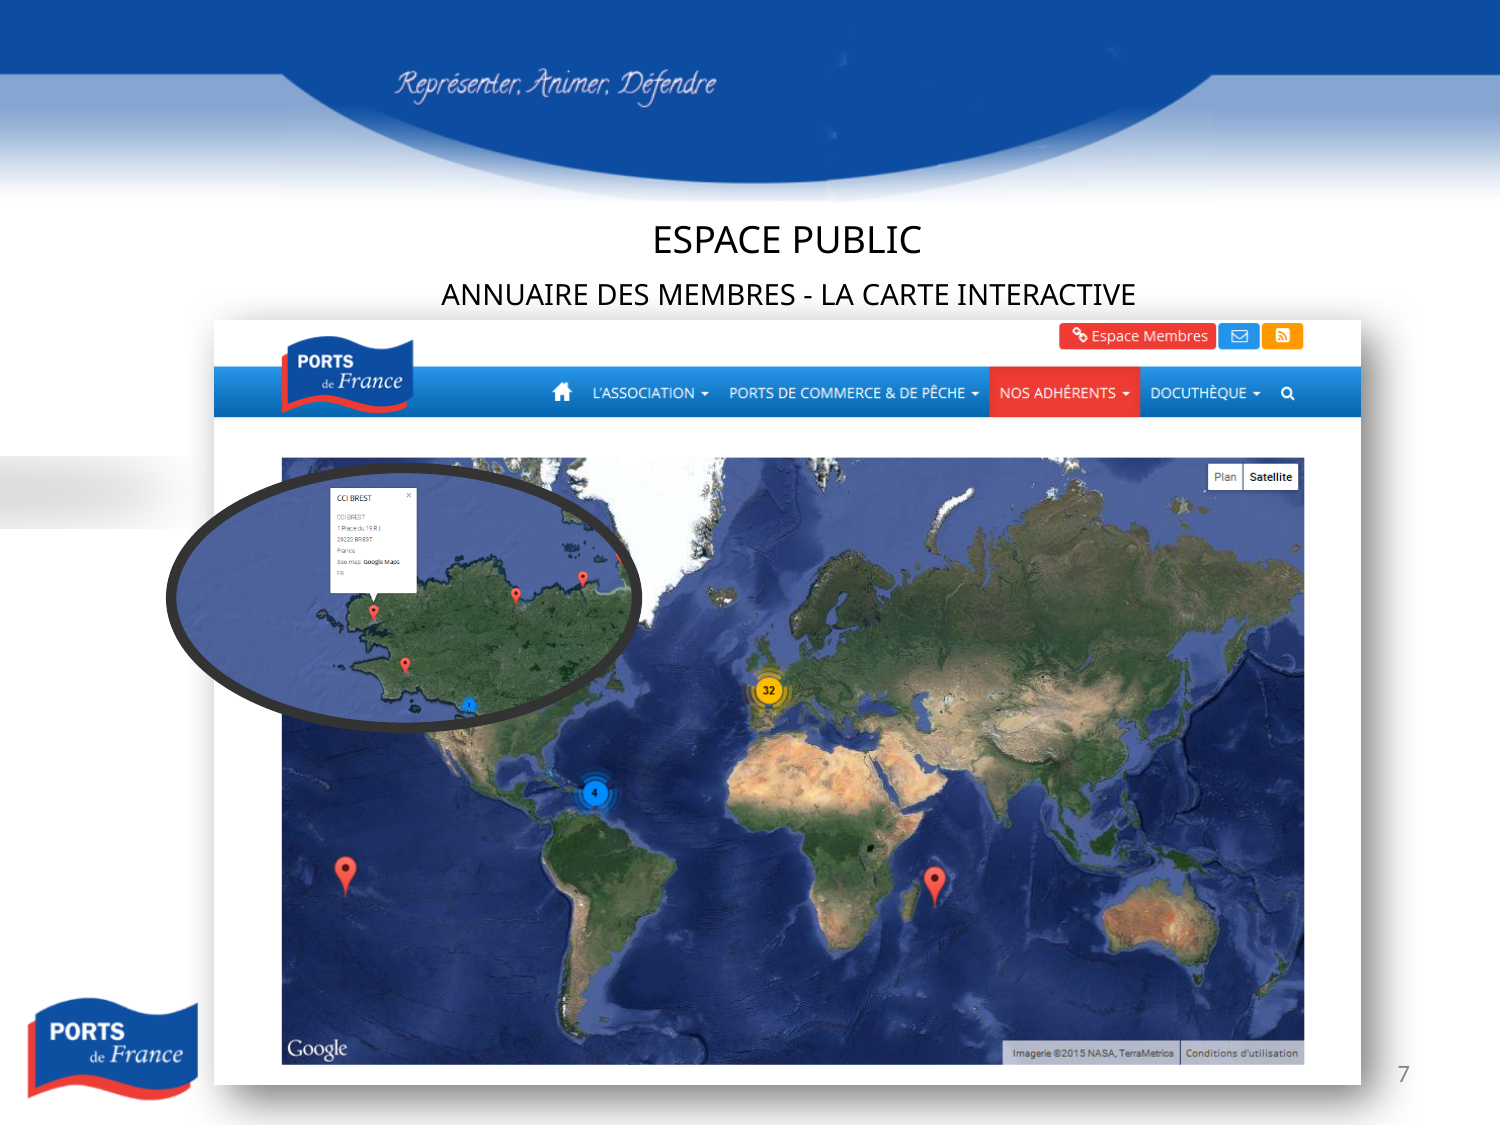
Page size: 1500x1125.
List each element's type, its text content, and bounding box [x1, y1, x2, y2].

text_box ANNUAIRE DES MEMBRES - LA CARTE INTERACTIVE [350, 269, 1153, 302]
picture [0, 319, 1361, 1107]
text_box ESPACE PUBLIC [131, 229, 1443, 269]
picture [0, 0, 1500, 221]
slide_number 7 [1074, 1042, 1425, 1103]
